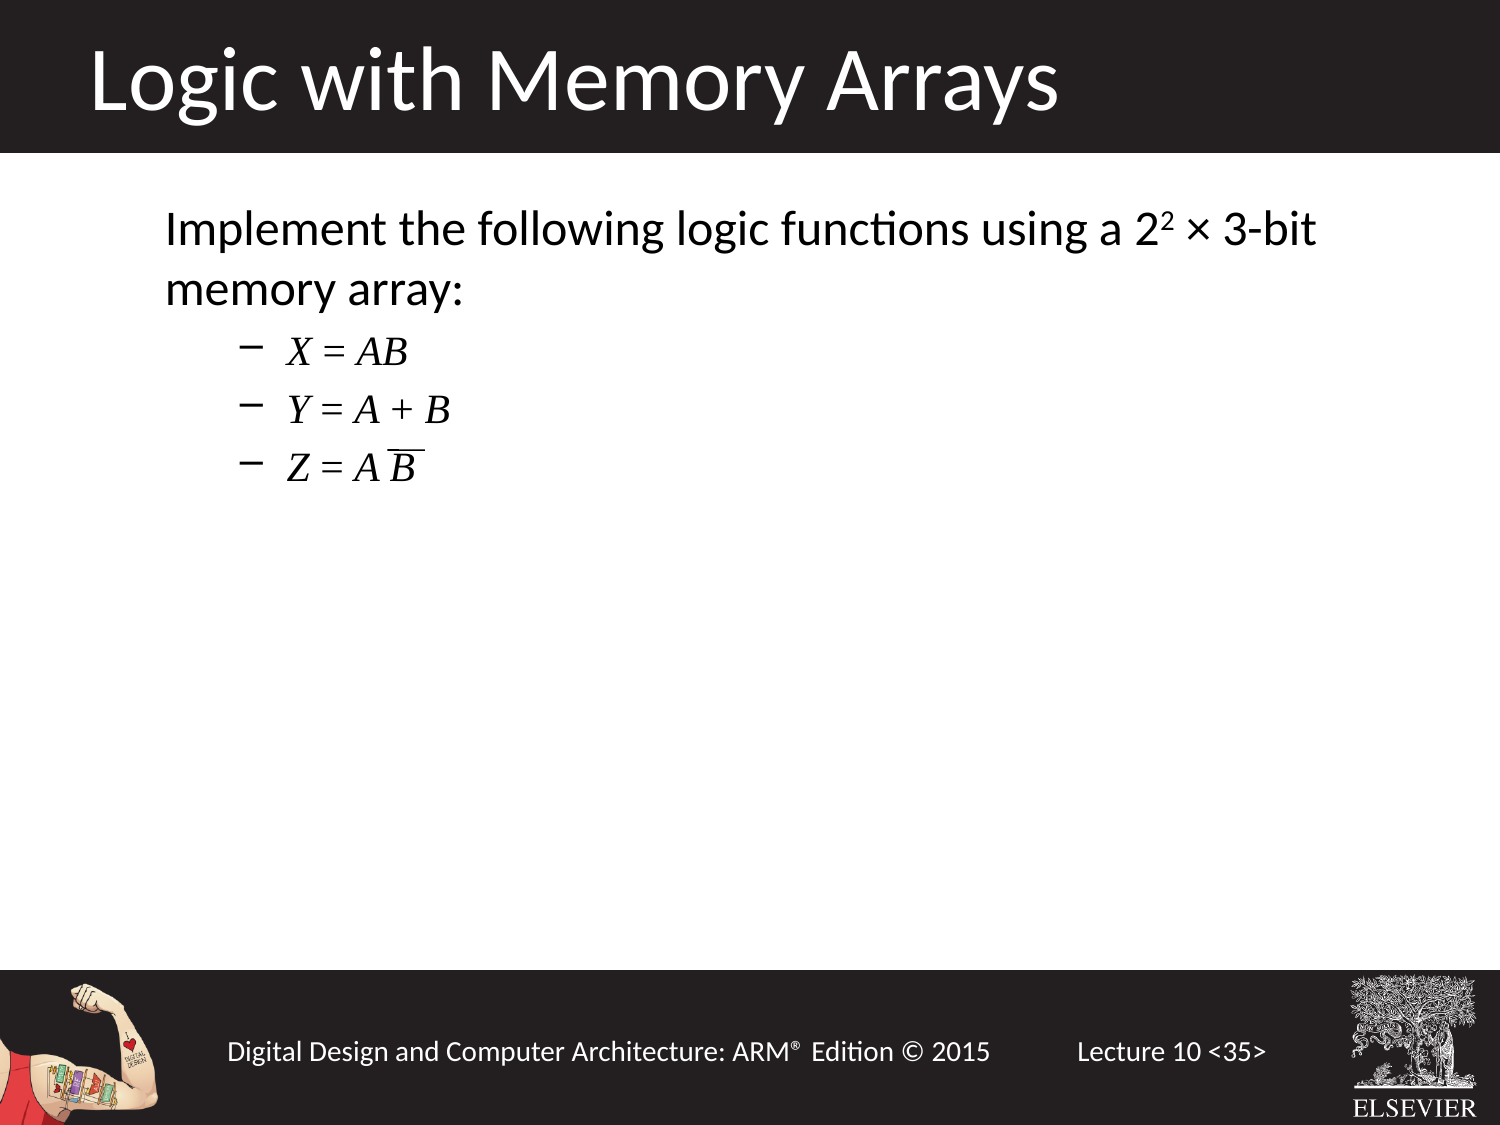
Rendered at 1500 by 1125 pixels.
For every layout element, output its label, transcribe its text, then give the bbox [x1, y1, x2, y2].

text_box Logic with Memory Arrays [75, 11, 1375, 136]
picture [1350, 974, 1477, 1117]
text_box [112, 200, 1438, 1050]
picture [0, 979, 163, 1125]
text_box Implement the following logic functions using a 22 × 3-bit memory array: X = AB Y = A + B Z = A B [150, 187, 1475, 1038]
